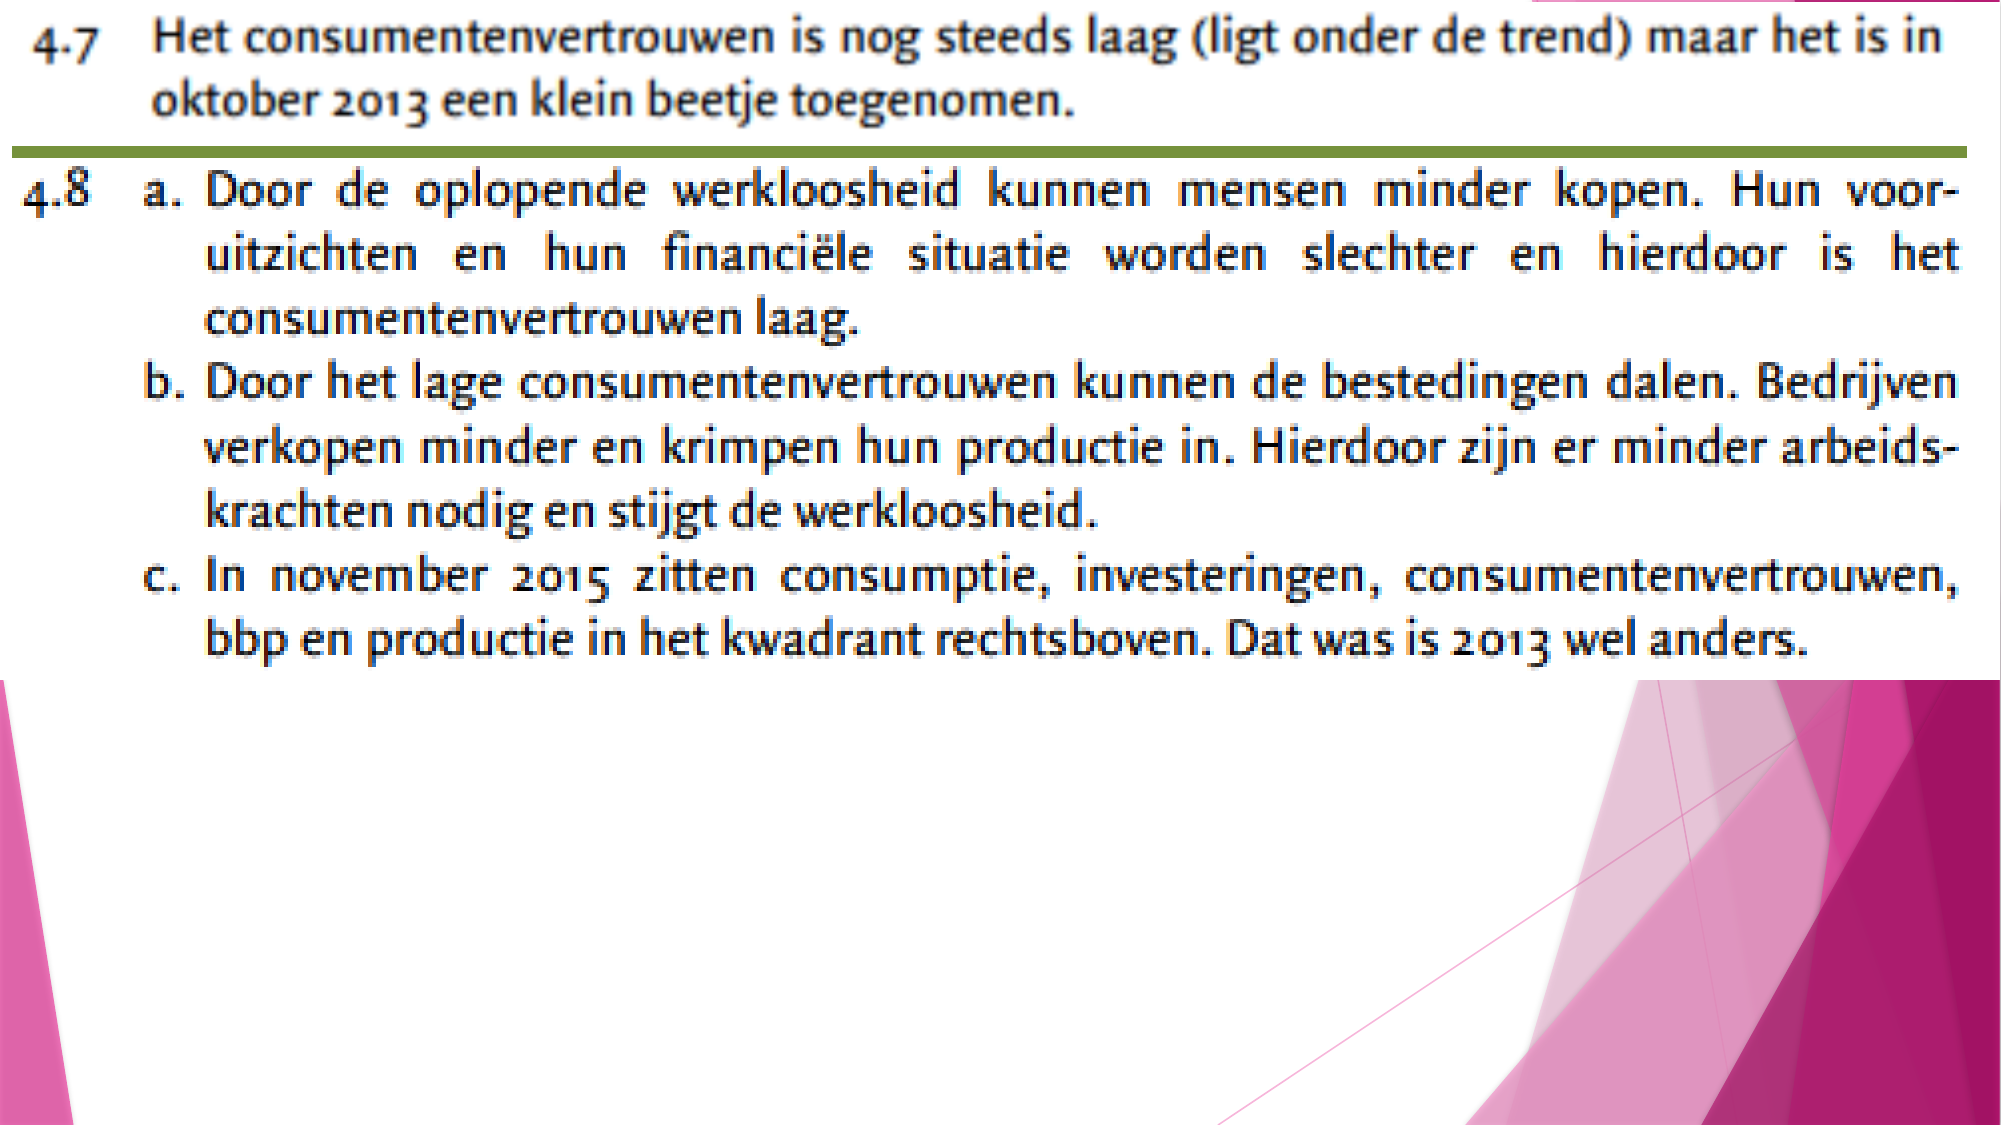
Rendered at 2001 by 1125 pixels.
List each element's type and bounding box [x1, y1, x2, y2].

picture [0, 2, 2000, 680]
